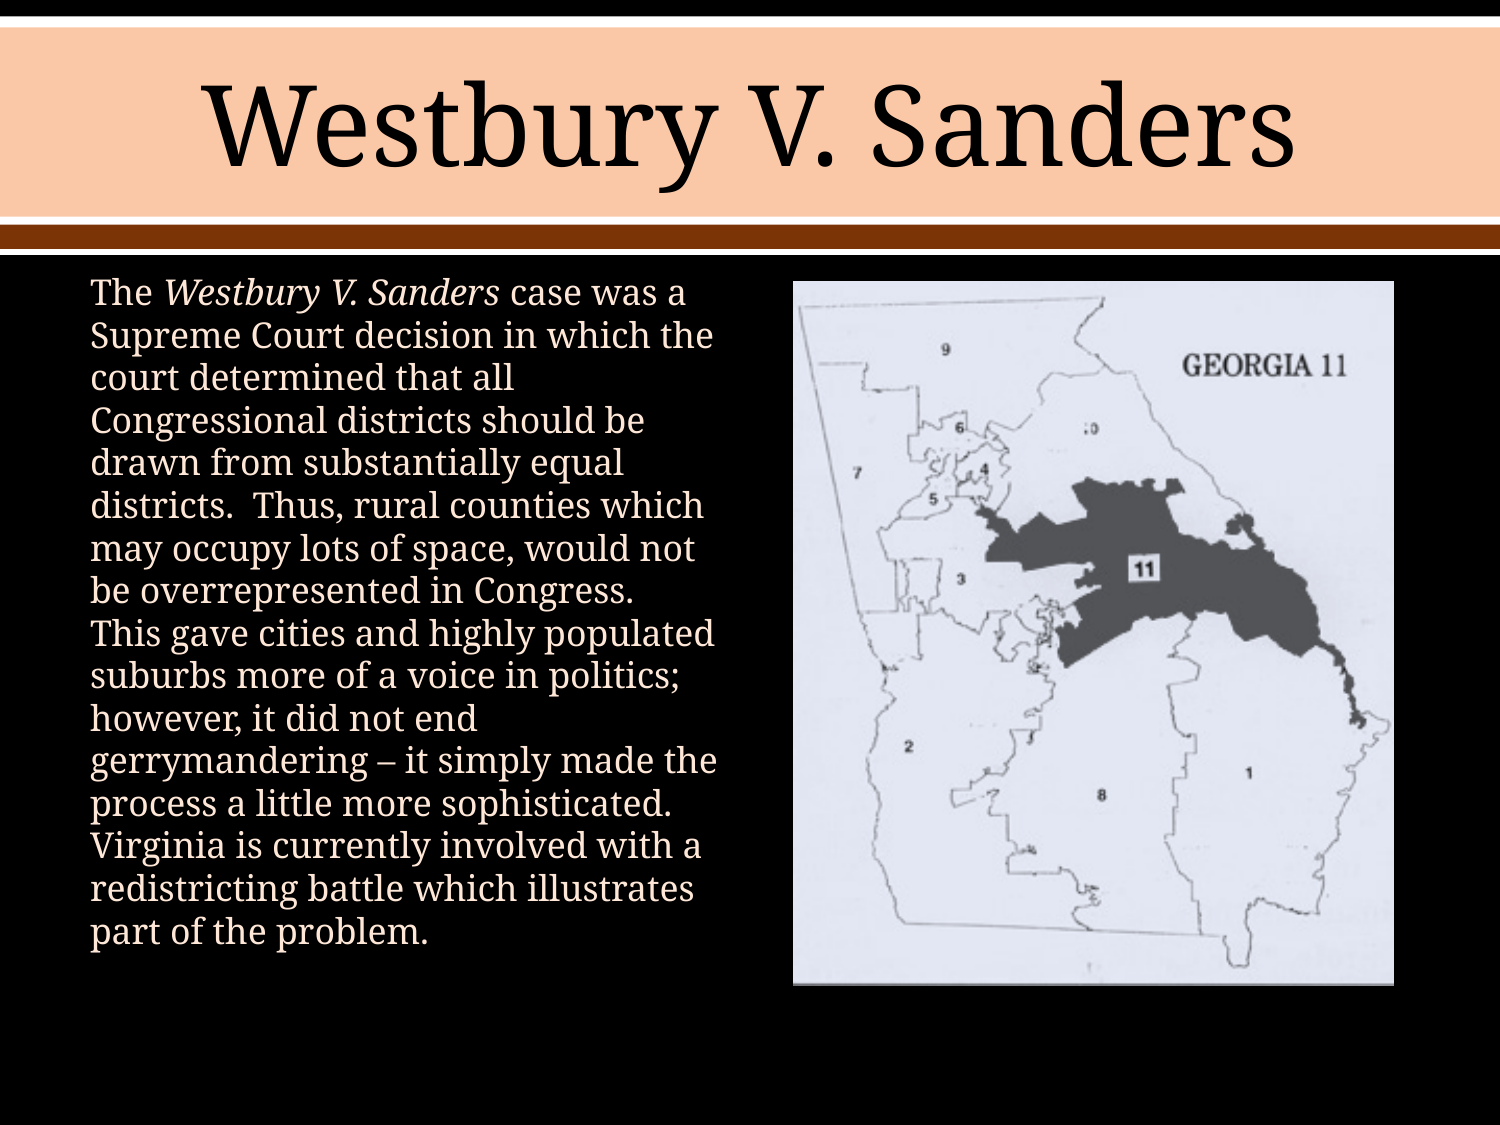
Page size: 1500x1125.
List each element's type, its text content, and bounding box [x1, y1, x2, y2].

list The Westbury V. Sanders case was a Supreme Court decision in which the court determined that all Congressional districts should be drawn from substantially equal districts. Thus, rural counties which may occupy lots of space, would not be overrepresented in Congress. This gave cities and highly populated suburbs more of a voice in politics; however, it did not end gerrymandering – it simply made the process a little more sophisticated. Virginia is currently involved with a redistricting battle which illustrates part of the problem. [75, 262, 738, 1005]
title Westbury V. Sanders [75, 29, 1425, 213]
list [793, 281, 1394, 987]
